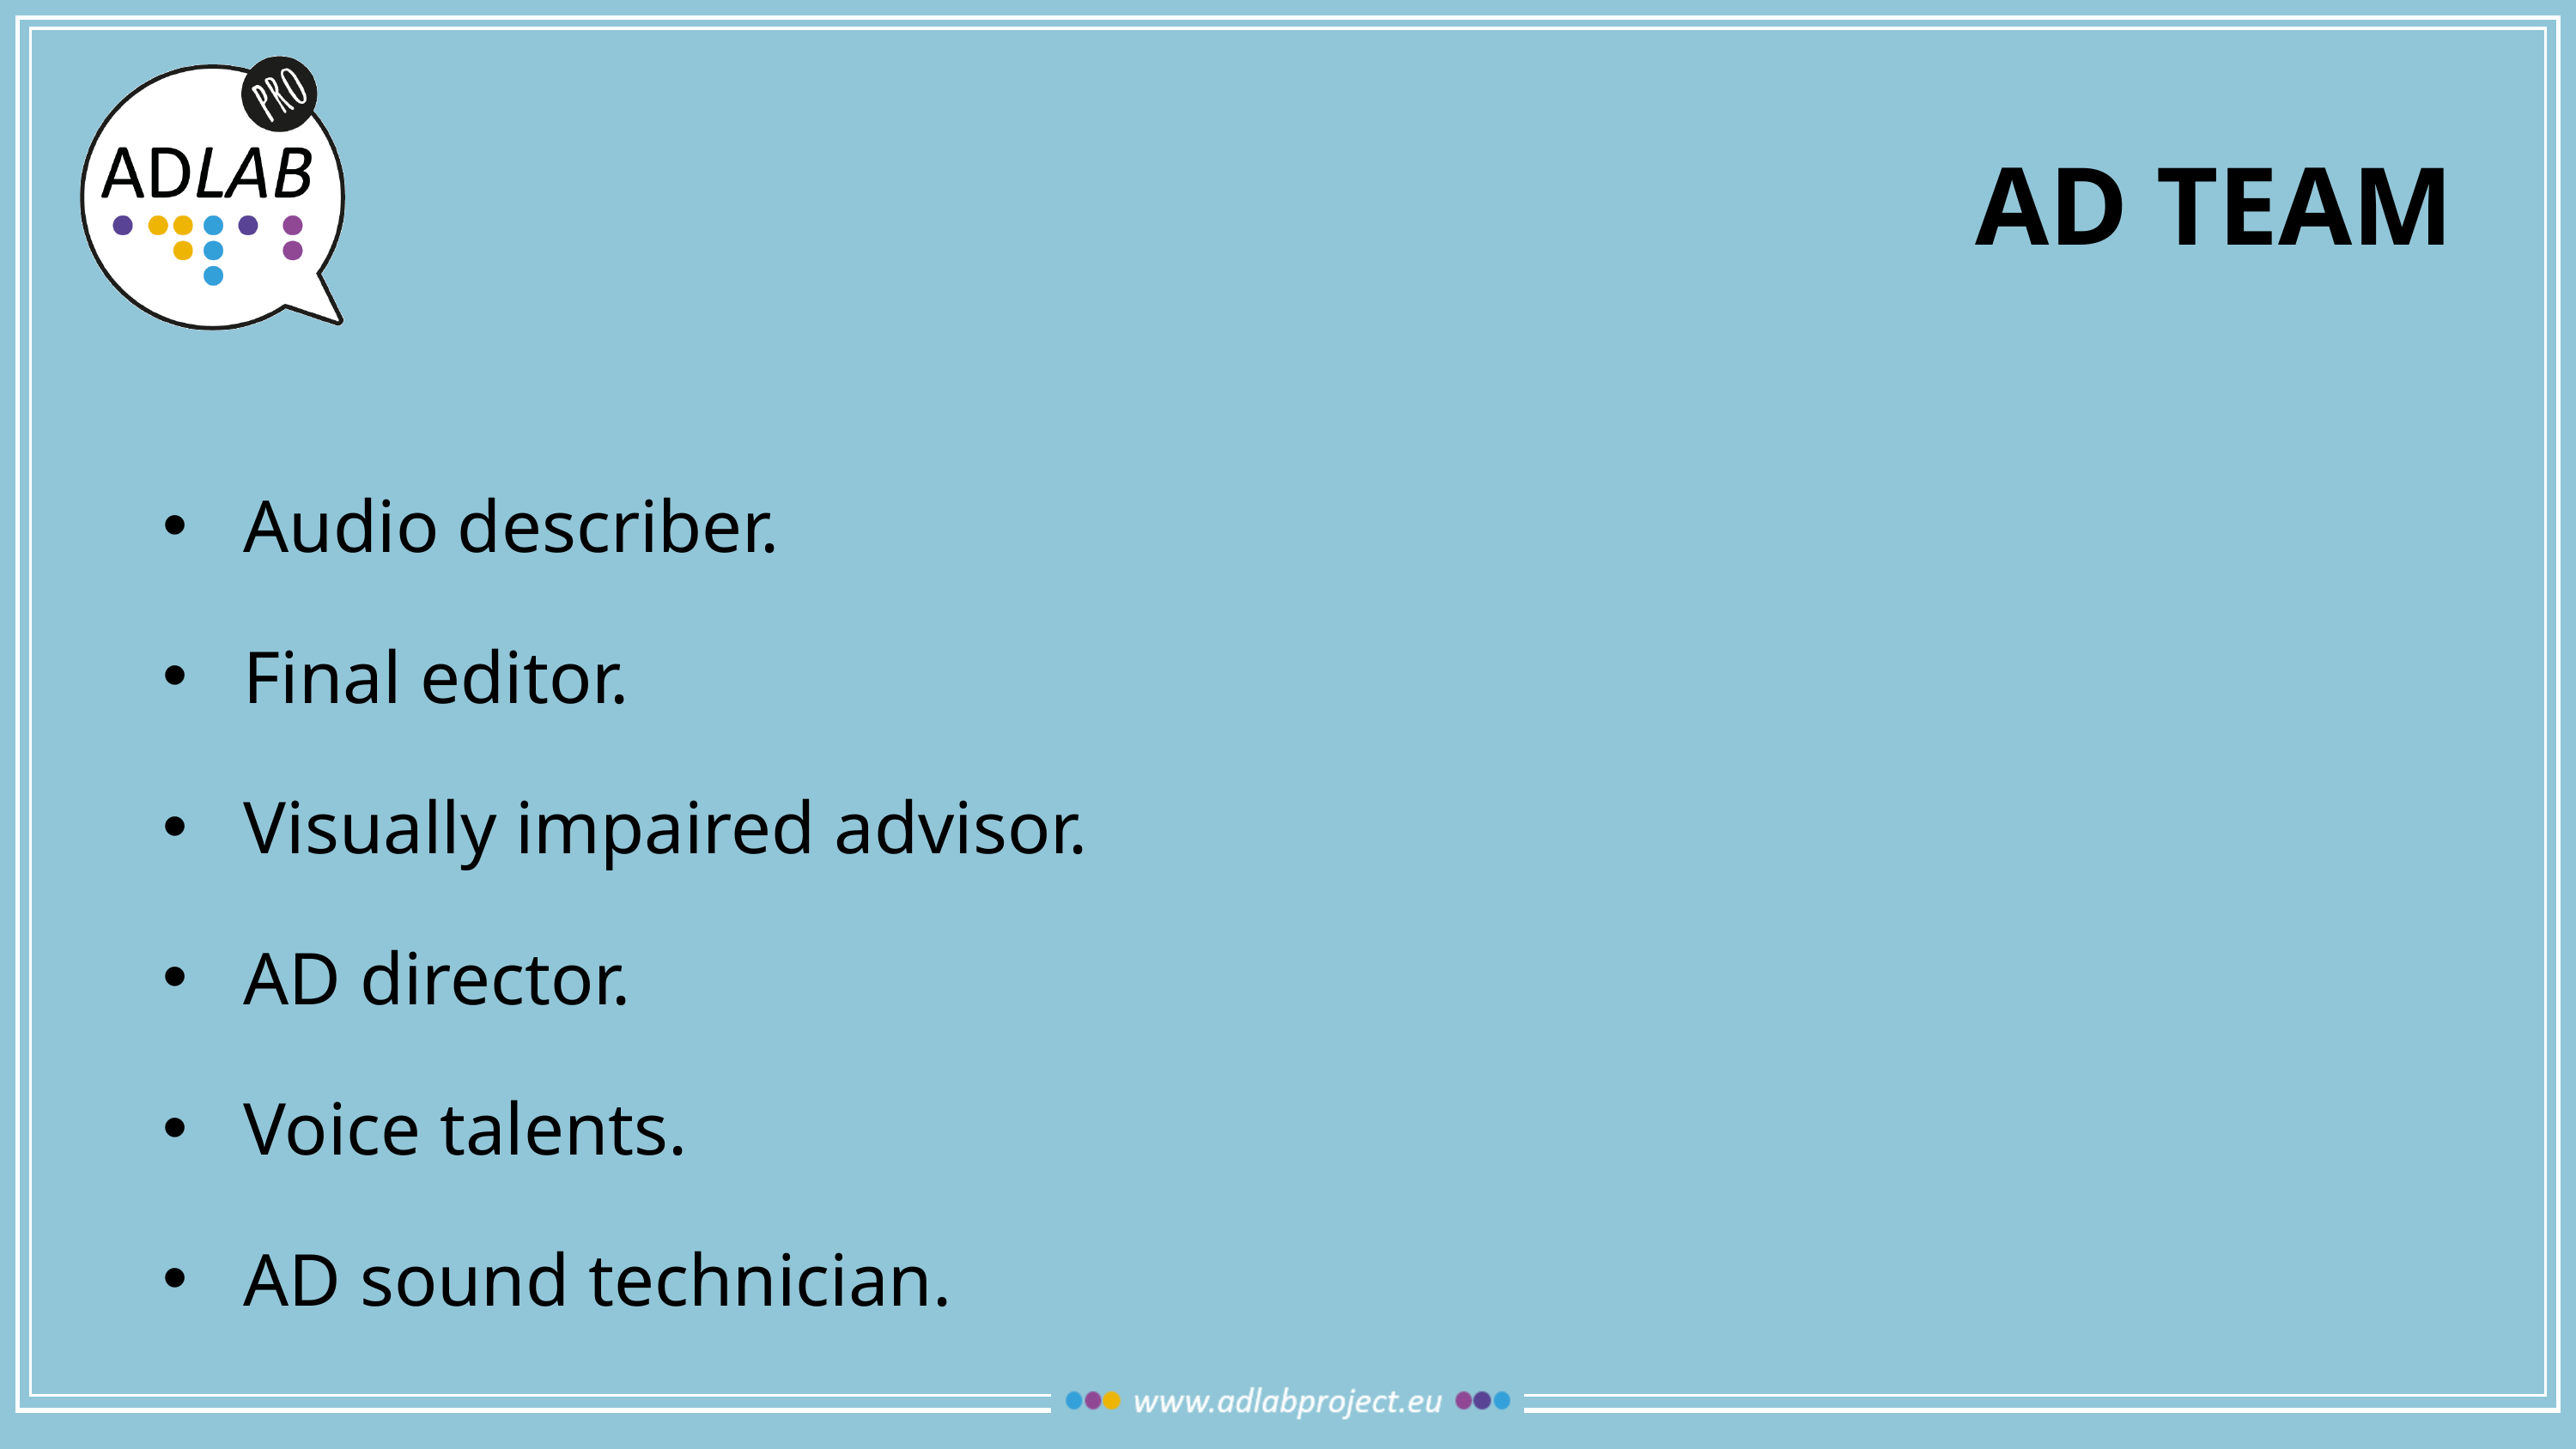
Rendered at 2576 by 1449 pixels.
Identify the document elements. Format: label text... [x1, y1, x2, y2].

picture [72, 49, 353, 330]
list Audio describer. Final editor. Visually impaired advisor. AD director. Voice talents. AD sound technician. [150, 431, 1212, 1327]
picture [1051, 1378, 1524, 1429]
title AD TEAM [384, 70, 2467, 351]
